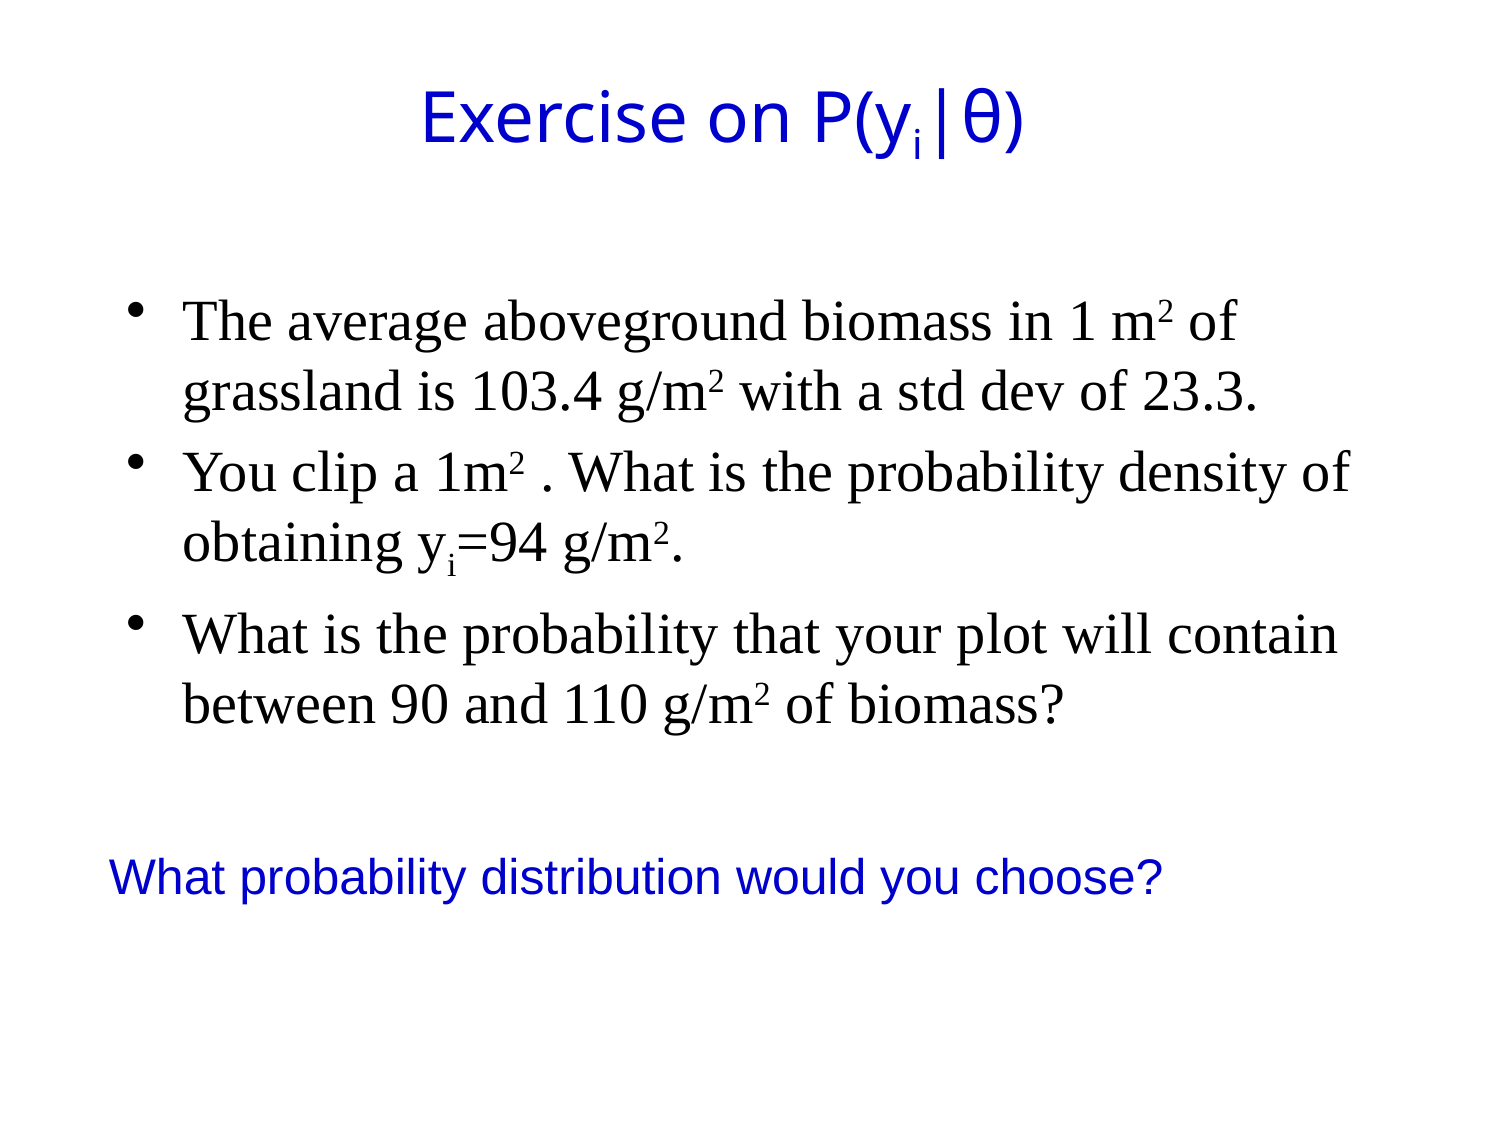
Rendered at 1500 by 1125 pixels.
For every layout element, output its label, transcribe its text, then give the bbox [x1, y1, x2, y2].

text_box What probability distribution would you choose? [93, 837, 1179, 913]
list The average aboveground biomass in 1 m2 of grassland is 103.4 g/m2 with a std dev of 23.3. You clip a 1m2 . What is the probability density of obtaining yi=94 g/m2. What is the probability that your plot will contain between 90 and 110 g/m2 of biomass? [111, 274, 1380, 951]
title Exercise on P(yi|θ) [149, 56, 1295, 176]
